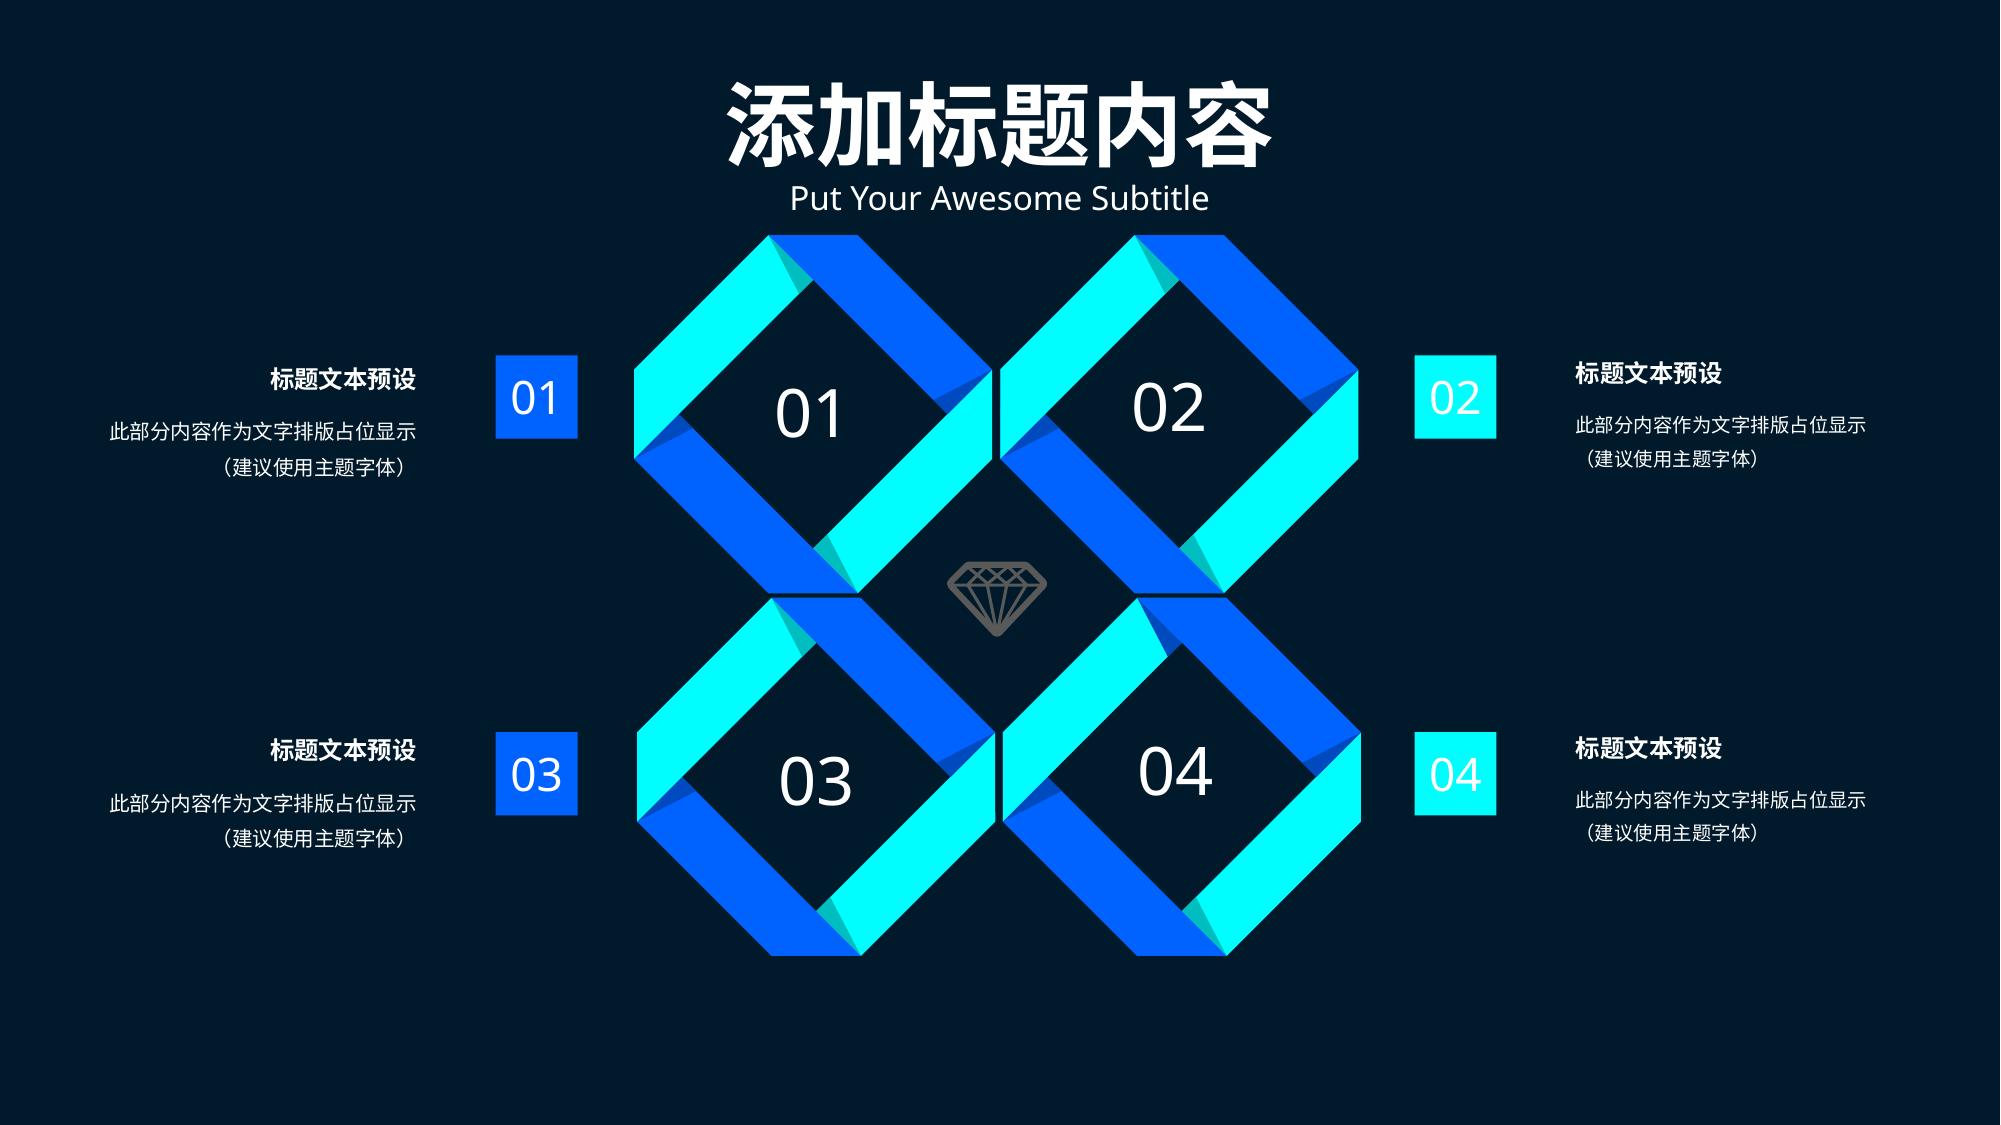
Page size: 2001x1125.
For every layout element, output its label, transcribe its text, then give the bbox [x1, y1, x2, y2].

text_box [93, 723, 496, 866]
text_box 03 [496, 732, 578, 816]
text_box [654, 255, 1341, 936]
text_box Put Your Awesome Subtitle [774, 169, 1226, 225]
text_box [1496, 346, 1889, 484]
text_box 01 [496, 355, 578, 439]
text_box 02 [1414, 355, 1496, 439]
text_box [1496, 721, 1889, 859]
text_box 添加标题内容 [709, 60, 1291, 185]
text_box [93, 352, 496, 494]
text_box 04 [1414, 732, 1496, 816]
